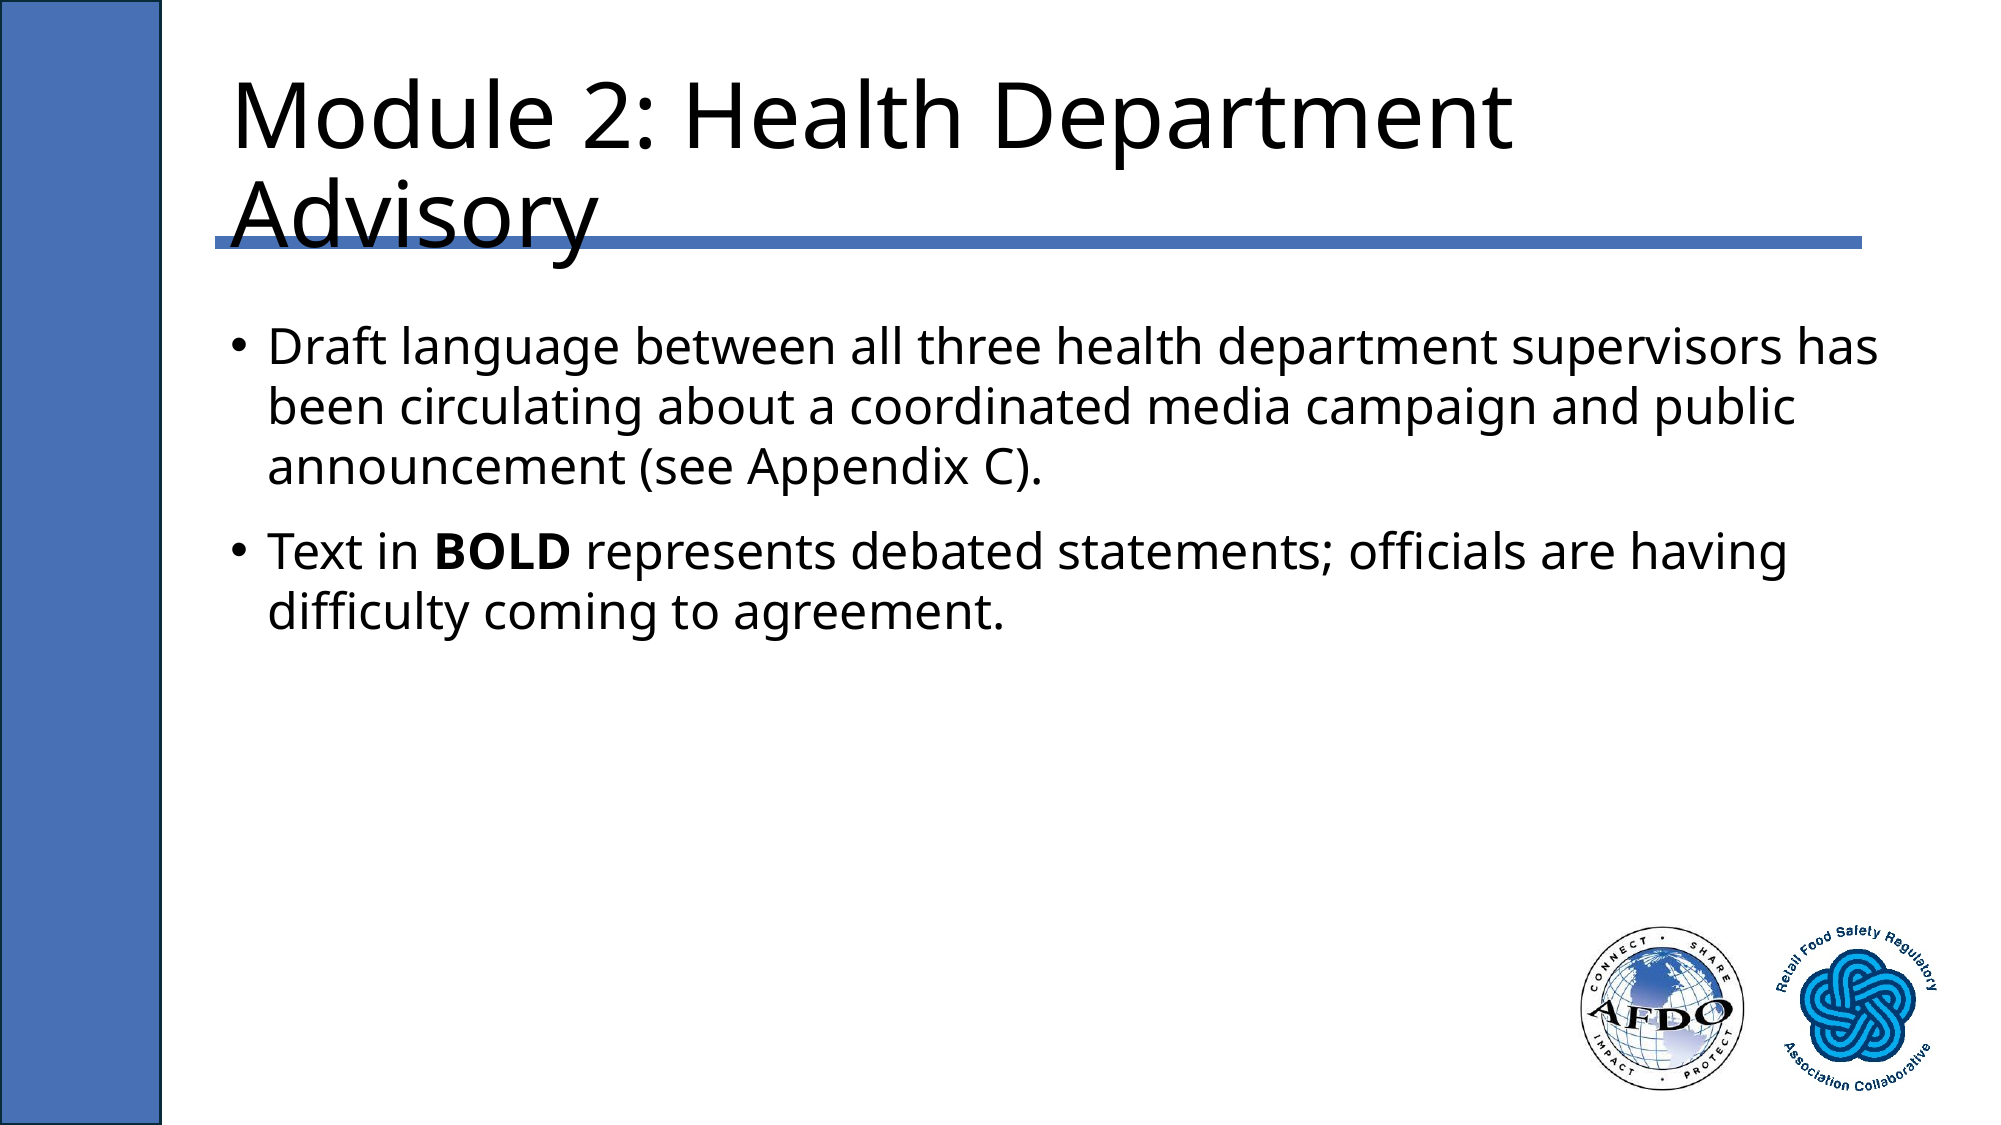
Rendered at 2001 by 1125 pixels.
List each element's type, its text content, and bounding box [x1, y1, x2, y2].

title Module 2: Health Department Advisory [215, 110, 1863, 227]
list Draft language between all three health department supervisors has been circulating about a coordinated media campaign and public announcement (see Appendix C). Text in BOLD represents debated statements; officials are having difficulty coming to agreement. [215, 306, 1910, 960]
picture [1776, 925, 1937, 1091]
picture [1579, 960, 1745, 1091]
